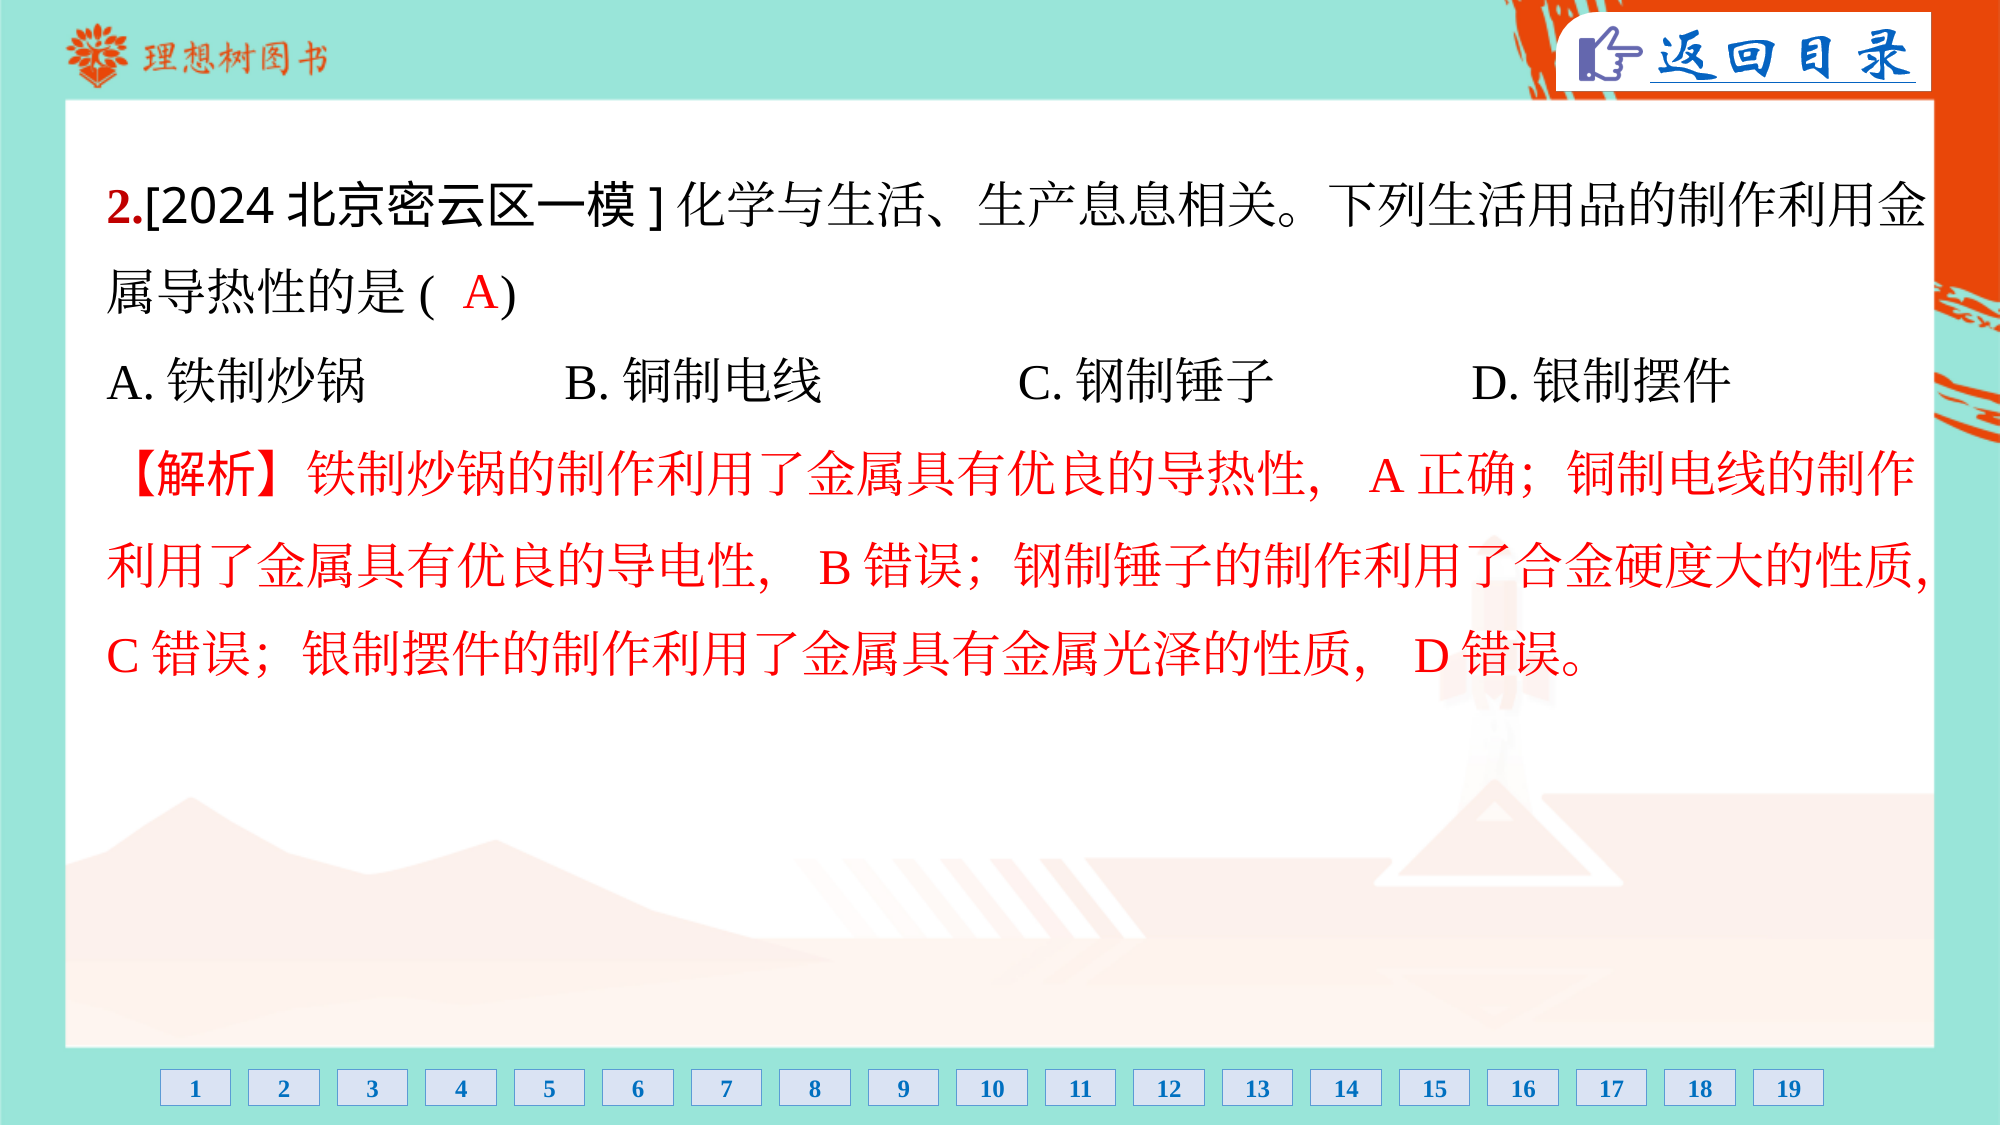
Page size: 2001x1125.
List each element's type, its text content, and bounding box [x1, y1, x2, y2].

text_box A [444, 231, 517, 310]
text_box A.铁制炒锅 B.铜制电线 C.钢制锤子 D.银制摆件 [106, 322, 1895, 401]
text_box 【解析】铁制炒锅的制作利用了金属具有优良的导热性，A正确；铜制电线的制作 利用了金属具有优良的导电性，B错误；钢制锤子的制作利用了合金硬度大的性质， C错误；银制摆件的制作利用了金属具有金属光泽的性质，D错误。 [106, 411, 1895, 673]
picture [0, 0, 2000, 1125]
text_box 2.[2024北京密云区一模]化学与生活、生产息息相关。下列生活用品的制作利用金 属导热性的是( ) [106, 141, 1895, 312]
